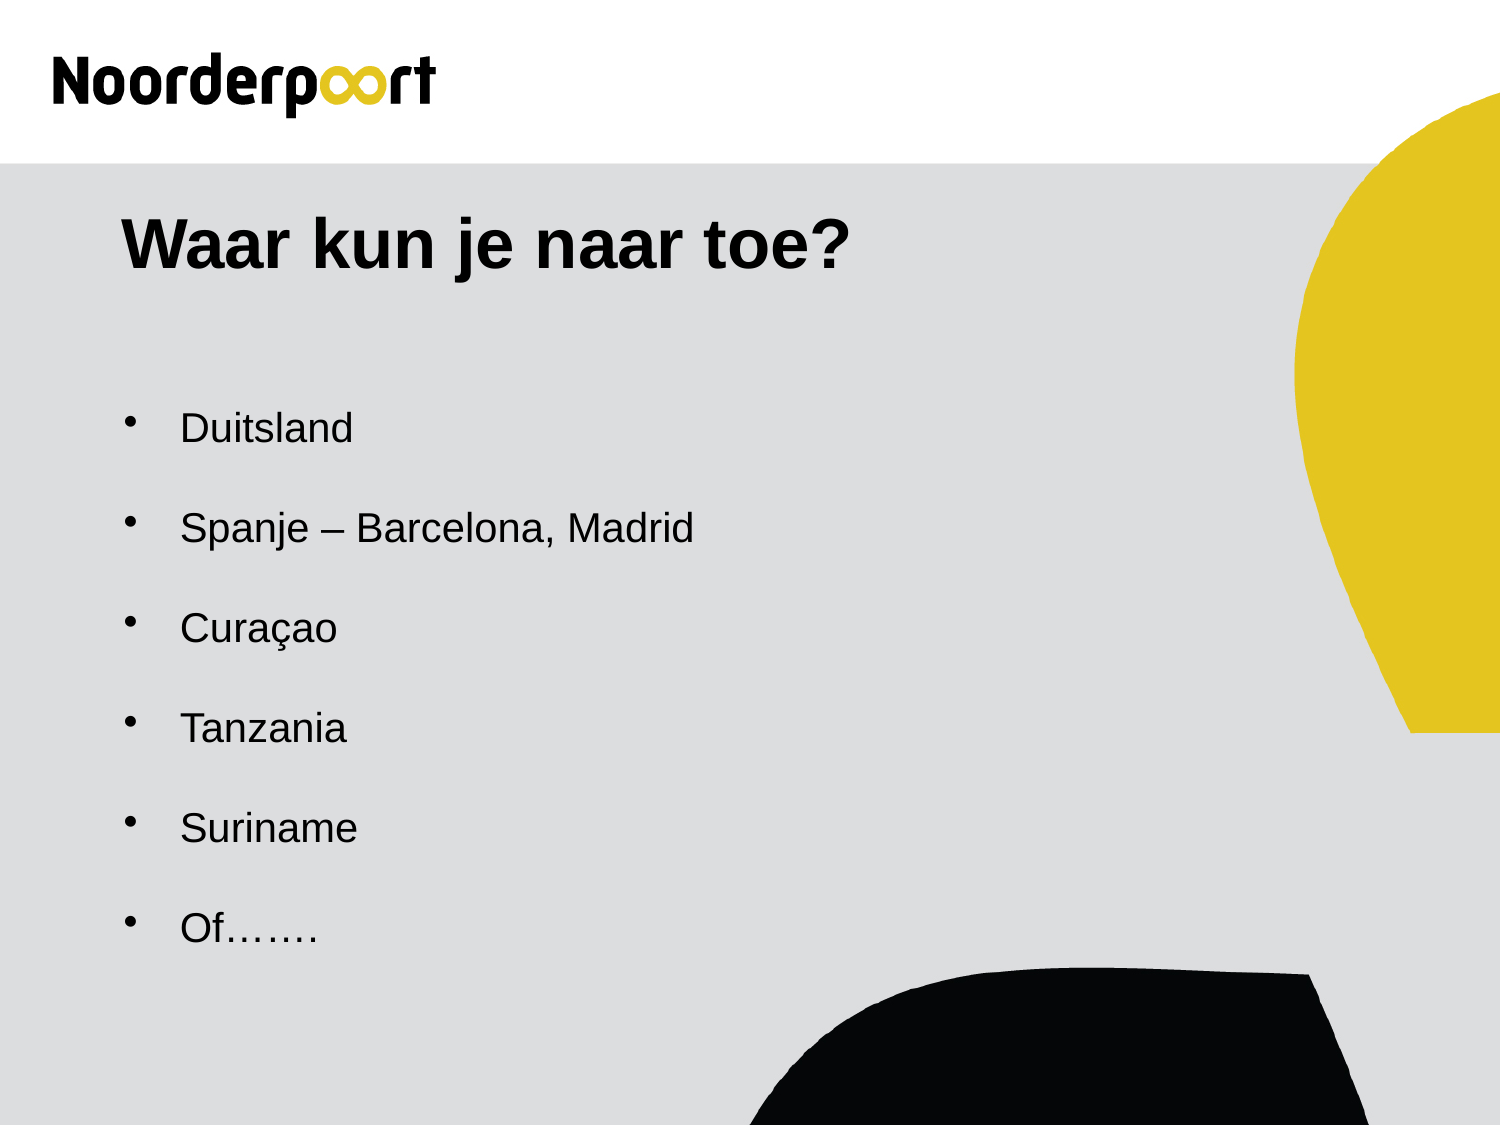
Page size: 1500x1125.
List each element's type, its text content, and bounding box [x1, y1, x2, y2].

picture [0, 0, 1500, 1125]
title Waar kun je naar toe? [106, 187, 1290, 294]
list Duitsland Spanje – Barcelona, Madrid Curaçao Tanzania Suriname Of……. [108, 343, 1292, 927]
